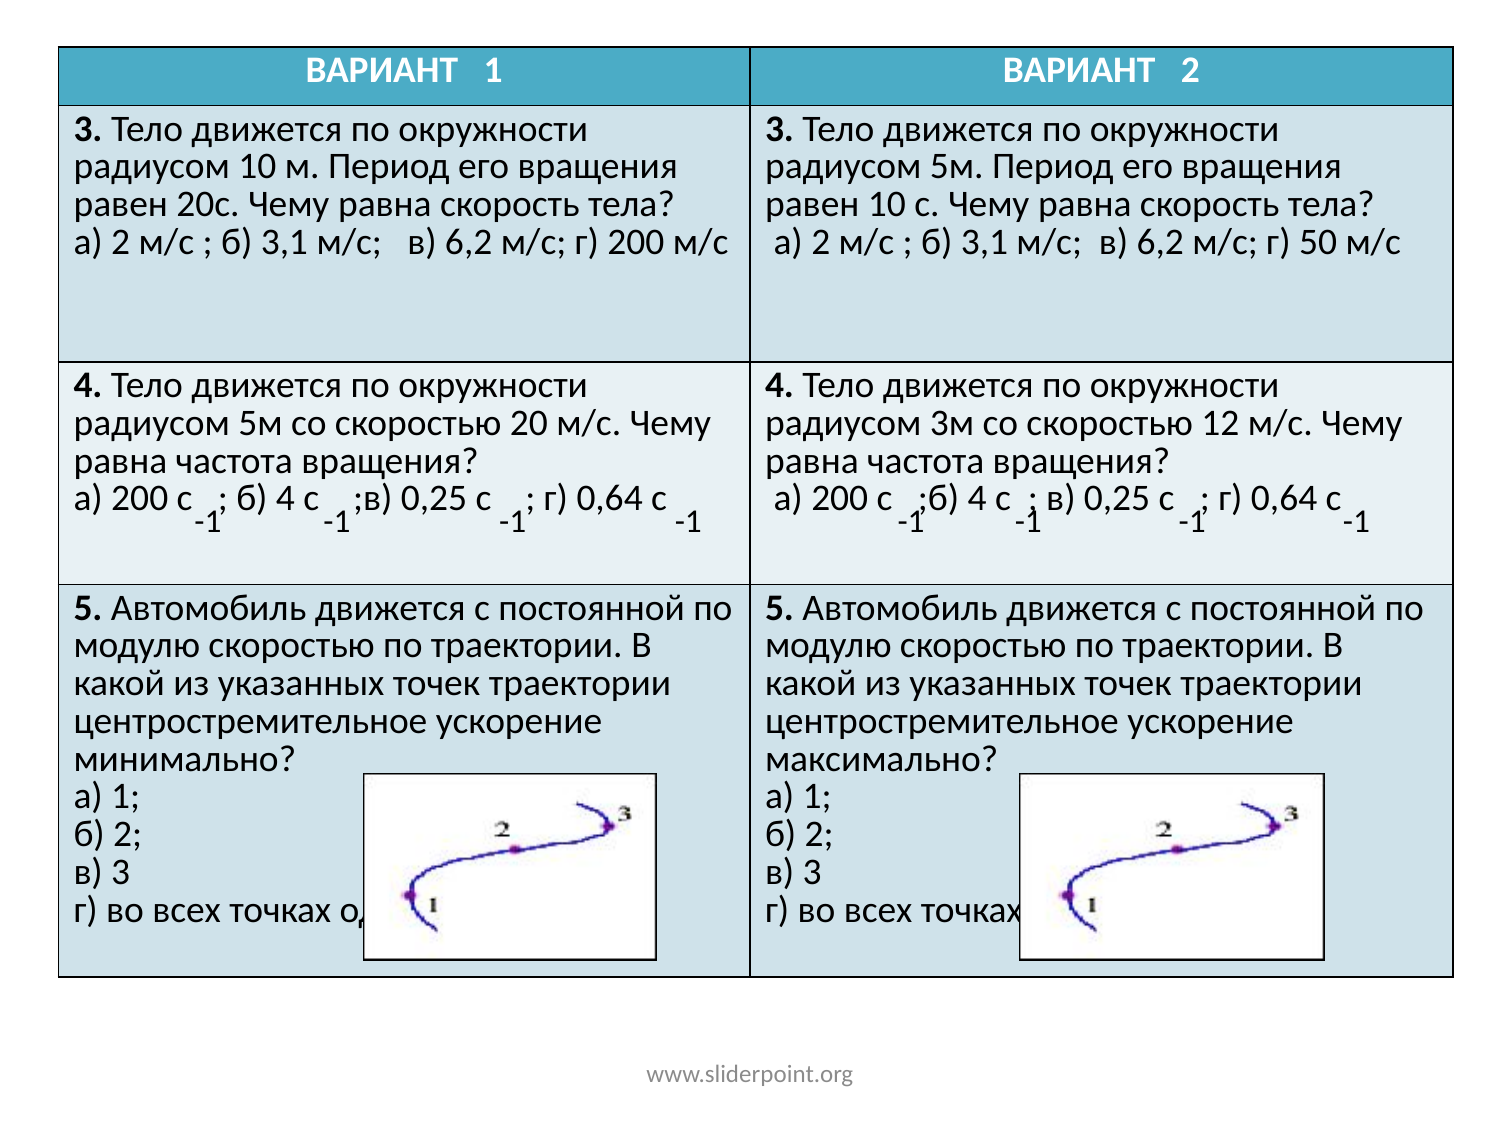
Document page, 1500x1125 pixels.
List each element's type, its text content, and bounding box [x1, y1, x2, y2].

table_header ВАРИАНТ 2 [751, 48, 1452, 105]
text_box -1 [164, 492, 237, 547]
table_cell 4. Тело движется по окружности радиусом 3м со скоростью 12 м/с. Чему равна частота вращения? а) 200 с ;б) 4 с ; в) 0,25 с ; г) 0,64 с [751, 363, 1452, 584]
text_box -1 [293, 492, 366, 547]
table_header ВАРИАНТ 1 [59, 48, 749, 105]
table_cell 5. Автомобиль движется с постоянной по модулю скоростью по траектории. В какой из указанных точек траектории центростремительное ускорение минимально? а) 1; б) 2; в) 3 г) во всех точках одинаково. [59, 585, 749, 976]
text_box -1 [867, 492, 940, 547]
table_cell 4. Тело движется по окружности радиусом 5м со скоростью 20 м/с. Чему равна частота вращения? а) 200 с ; б) 4 с ;в) 0,25 с ; г) 0,64 с [59, 363, 749, 584]
text_box -1 [469, 492, 542, 547]
table_cell 3. Тело движется по окружности радиусом 10 м. Период его вращения равен 20с. Чему равна скорость тела? а) 2 м/с ; б) 3,1 м/с; в) 6,2 м/с; г) 200 м/с [59, 106, 749, 361]
table_cell 5. Автомобиль движется с постоянной по модулю скоростью по траектории. В какой из указанных точек траектории центростремительное ускорение максимально? а) 1; б) 2; в) 3 г) во всех точках одинаково. [751, 585, 1452, 976]
picture [1019, 773, 1325, 962]
text_box -1 [645, 492, 717, 547]
text_box -1 [1313, 492, 1385, 547]
text_box -1 [984, 492, 1057, 547]
table_cell 3. Тело движется по окружности радиусом 5м. Период его вращения равен 10 с. Чему равна скорость тела? а) 2 м/с ; б) 3,1 м/с; в) 6,2 м/с; г) 50 м/с [751, 106, 1452, 361]
text_box -1 [1149, 492, 1221, 547]
picture [363, 773, 657, 961]
footer www.sliderpoint.org [512, 1042, 988, 1103]
